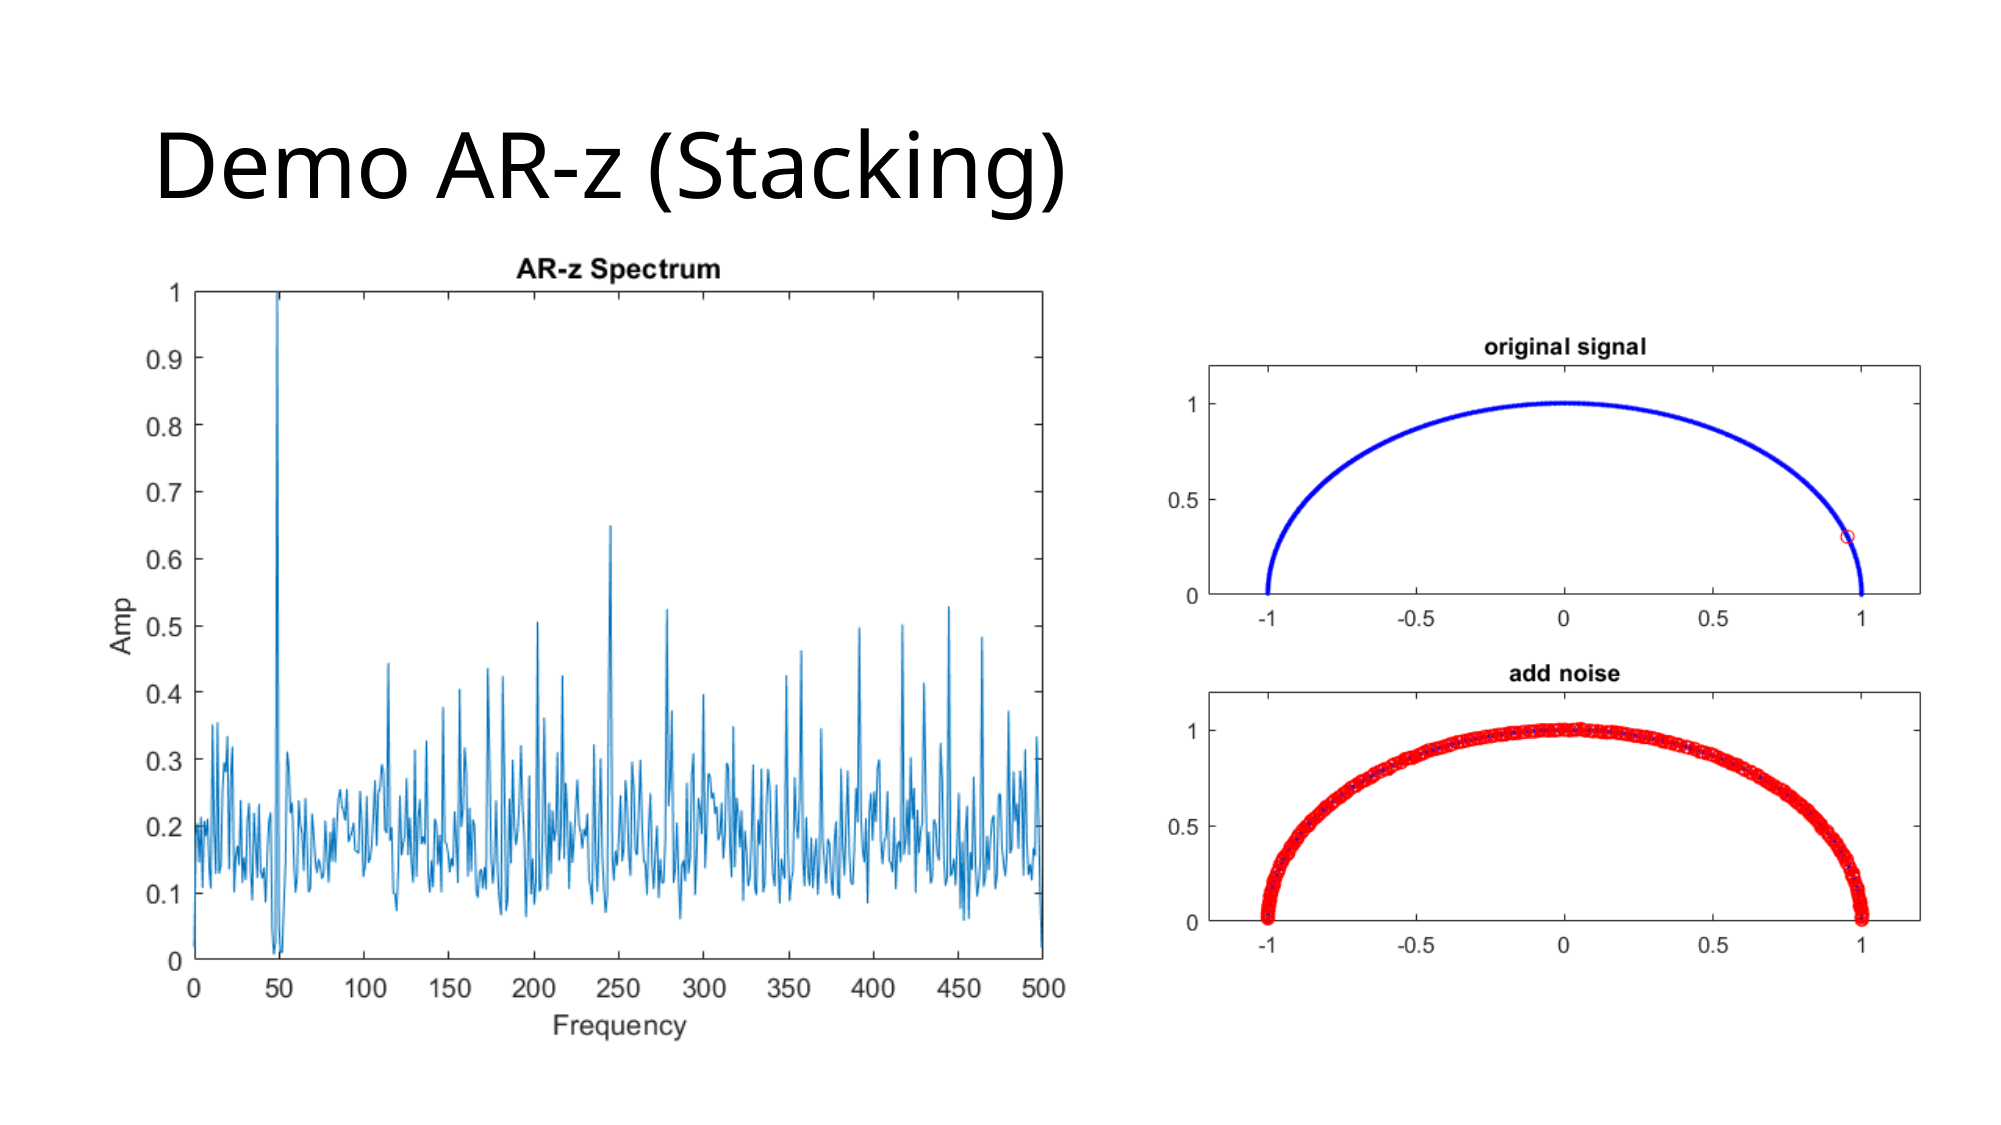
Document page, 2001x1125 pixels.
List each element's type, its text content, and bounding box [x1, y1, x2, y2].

picture [82, 238, 1100, 1046]
title Demo AR-z (Stacking) [137, 59, 1863, 278]
picture [1126, 314, 1967, 970]
